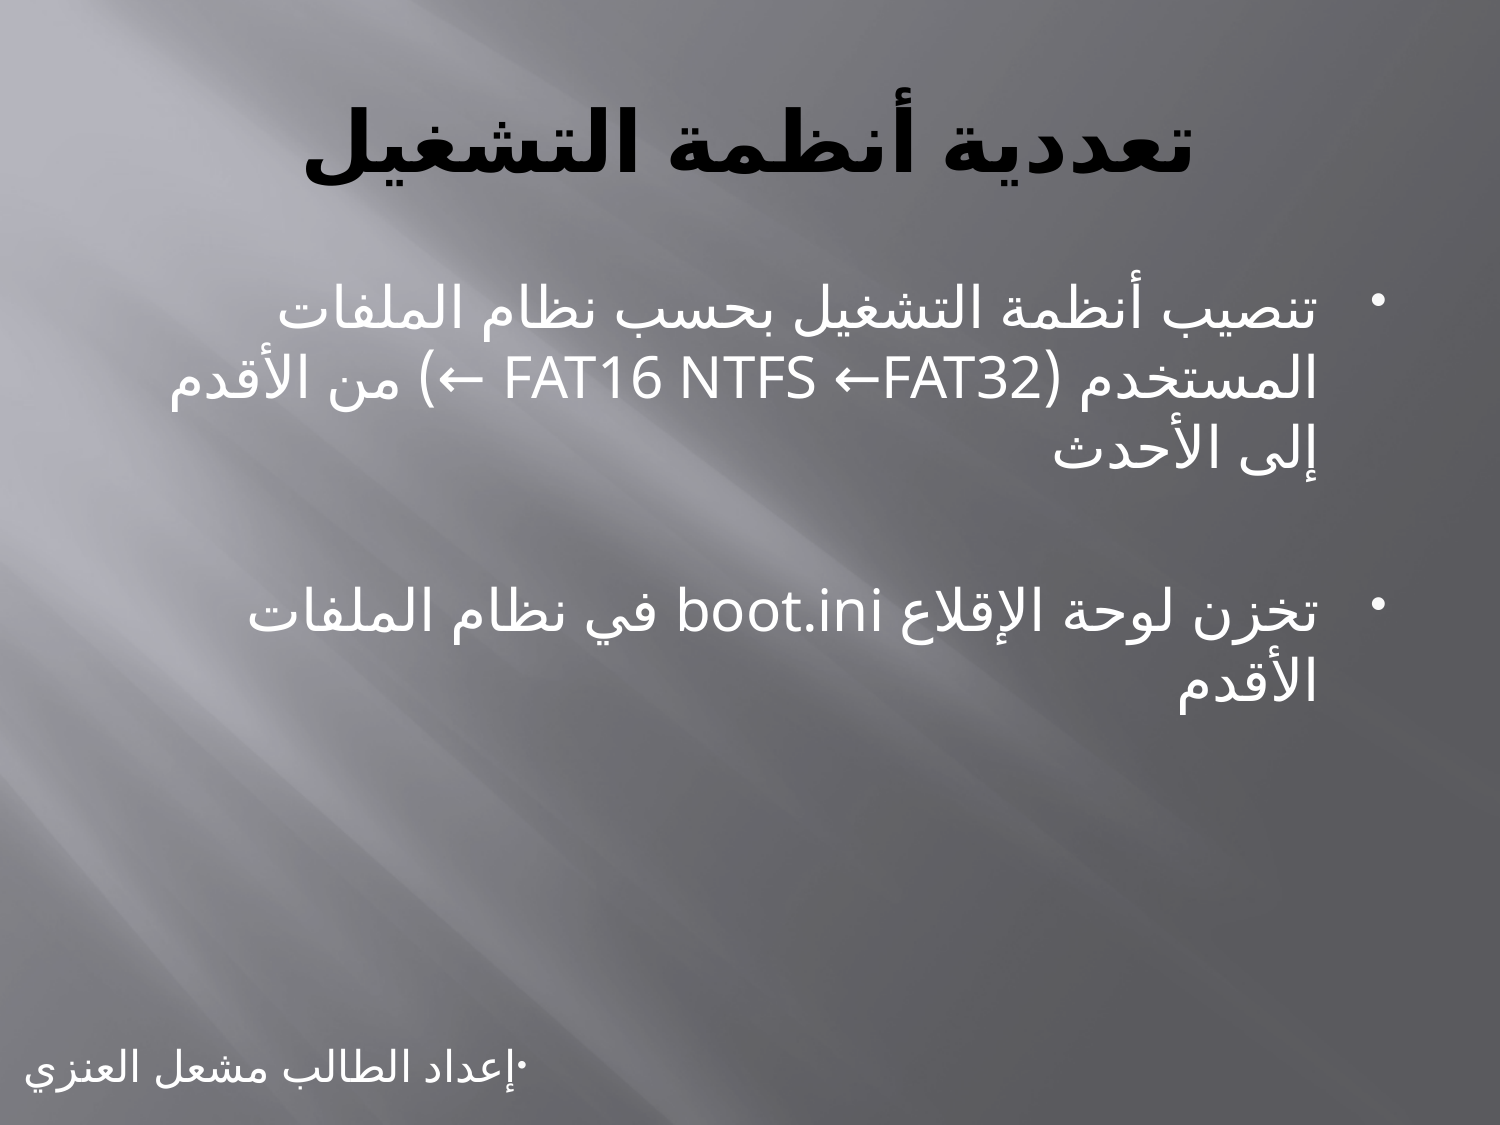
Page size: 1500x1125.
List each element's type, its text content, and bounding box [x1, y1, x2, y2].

list تنصيب أنظمة التشغيل بحسب نظام الملفات المستخدم (FAT16 NTFS ←FAT32 ←) من الأقدم إلى الأحدث تخزن لوحة الإقلاع boot.ini في نظام الملفات الأقدم [75, 262, 1425, 1035]
title تعددية أنظمة التشغيل [75, 45, 1425, 233]
text_box إعداد الطالب مشعل العنزي [0, 1031, 539, 1125]
